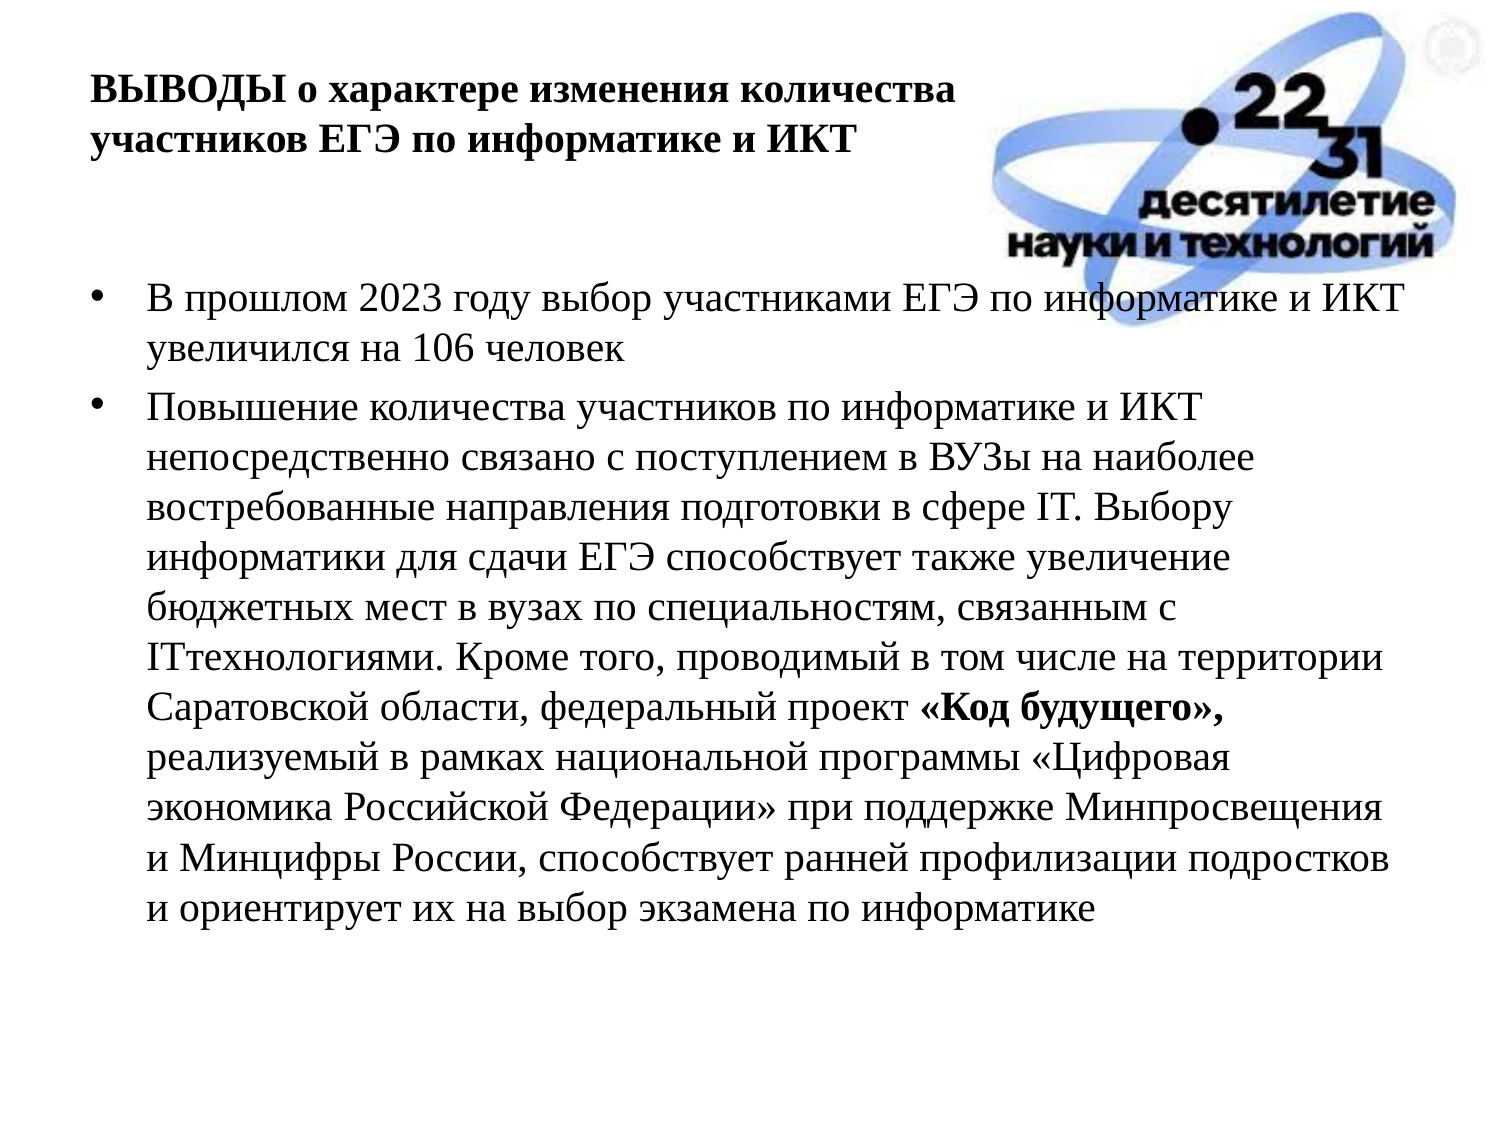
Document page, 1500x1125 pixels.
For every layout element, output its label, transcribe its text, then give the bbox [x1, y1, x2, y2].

picture [960, 11, 1489, 329]
title ВЫВОДЫ о характере изменения количества участников ЕГЭ по информатике и ИКТ [75, 45, 955, 176]
list В прошлом 2023 году выбор участниками ЕГЭ по информатике и ИКТ увеличился на 106 человек Повышение количества участников по информатике и ИКТ непосредственно связано с поступлением в ВУЗы на наиболее востребованные направления подготовки в сфере IT. Выбору информатики для сдачи ЕГЭ способствует также увеличение бюджетных мест в вузах по специальностям, связанным с ITтехнологиями. Кроме того, проводимый в том числе на территории Саратовской области, федеральный проект «Код будущего», реализуемый в рамках национальной программы «Цифровая экономика Российской Федерации» при поддержке Минпросвещения и Минцифры России, способствует ранней профилизации подростков и ориентирует их на выбор экзамена по информатике [75, 262, 1425, 1005]
